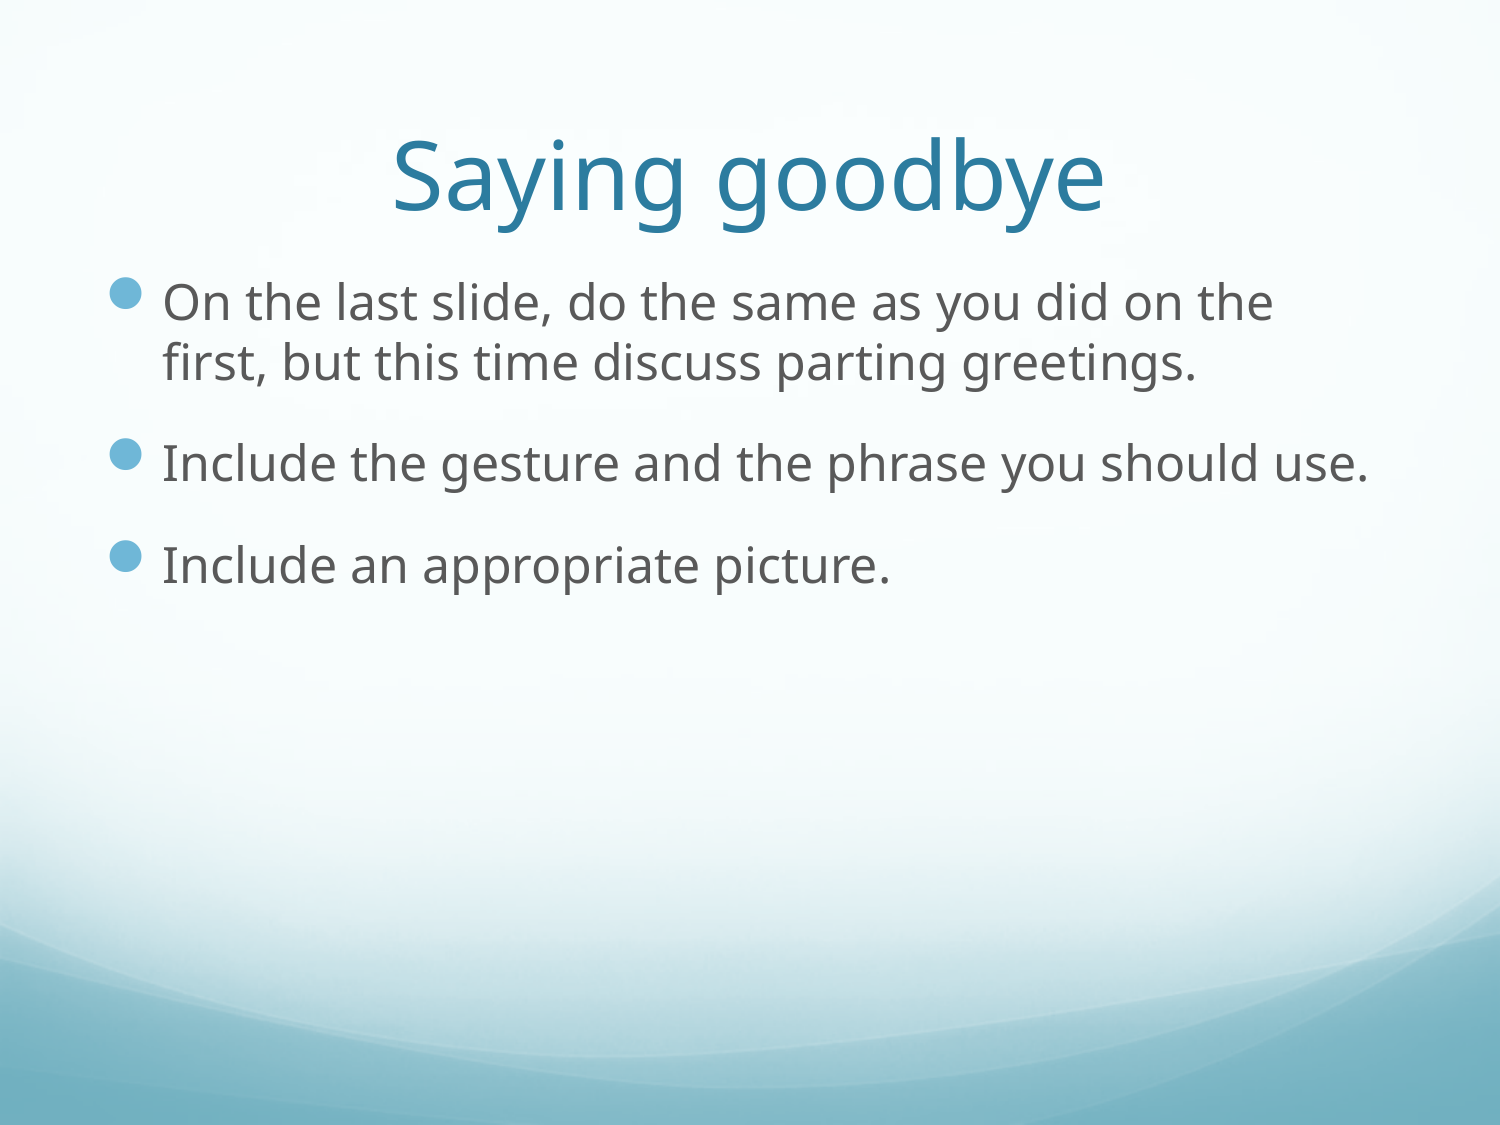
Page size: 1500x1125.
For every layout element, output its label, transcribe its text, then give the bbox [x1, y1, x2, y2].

list On the last slide, do the same as you did on the first, but this time discuss parting greetings. Include the gesture and the phrase you should use. Include an appropriate picture. [90, 262, 1410, 975]
title Saying goodbye [90, 17, 1410, 237]
